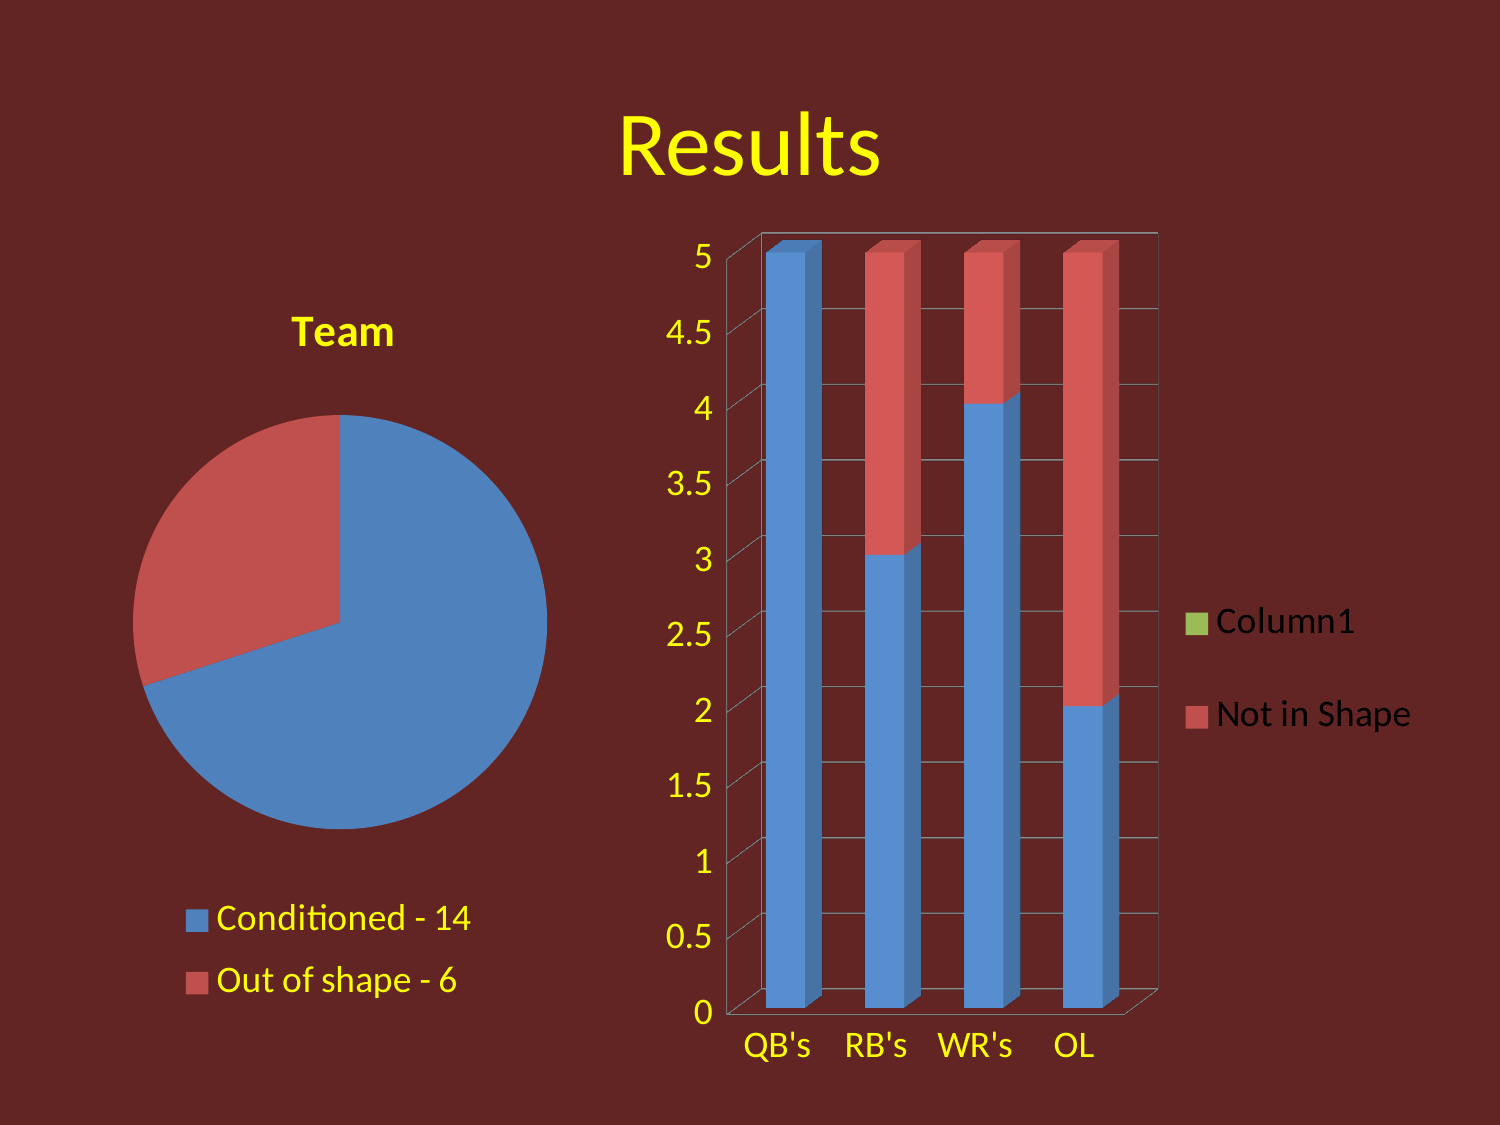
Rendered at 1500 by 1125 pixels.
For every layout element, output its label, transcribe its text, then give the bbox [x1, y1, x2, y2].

chart [0, 212, 1438, 1088]
title Results [75, 45, 1425, 233]
